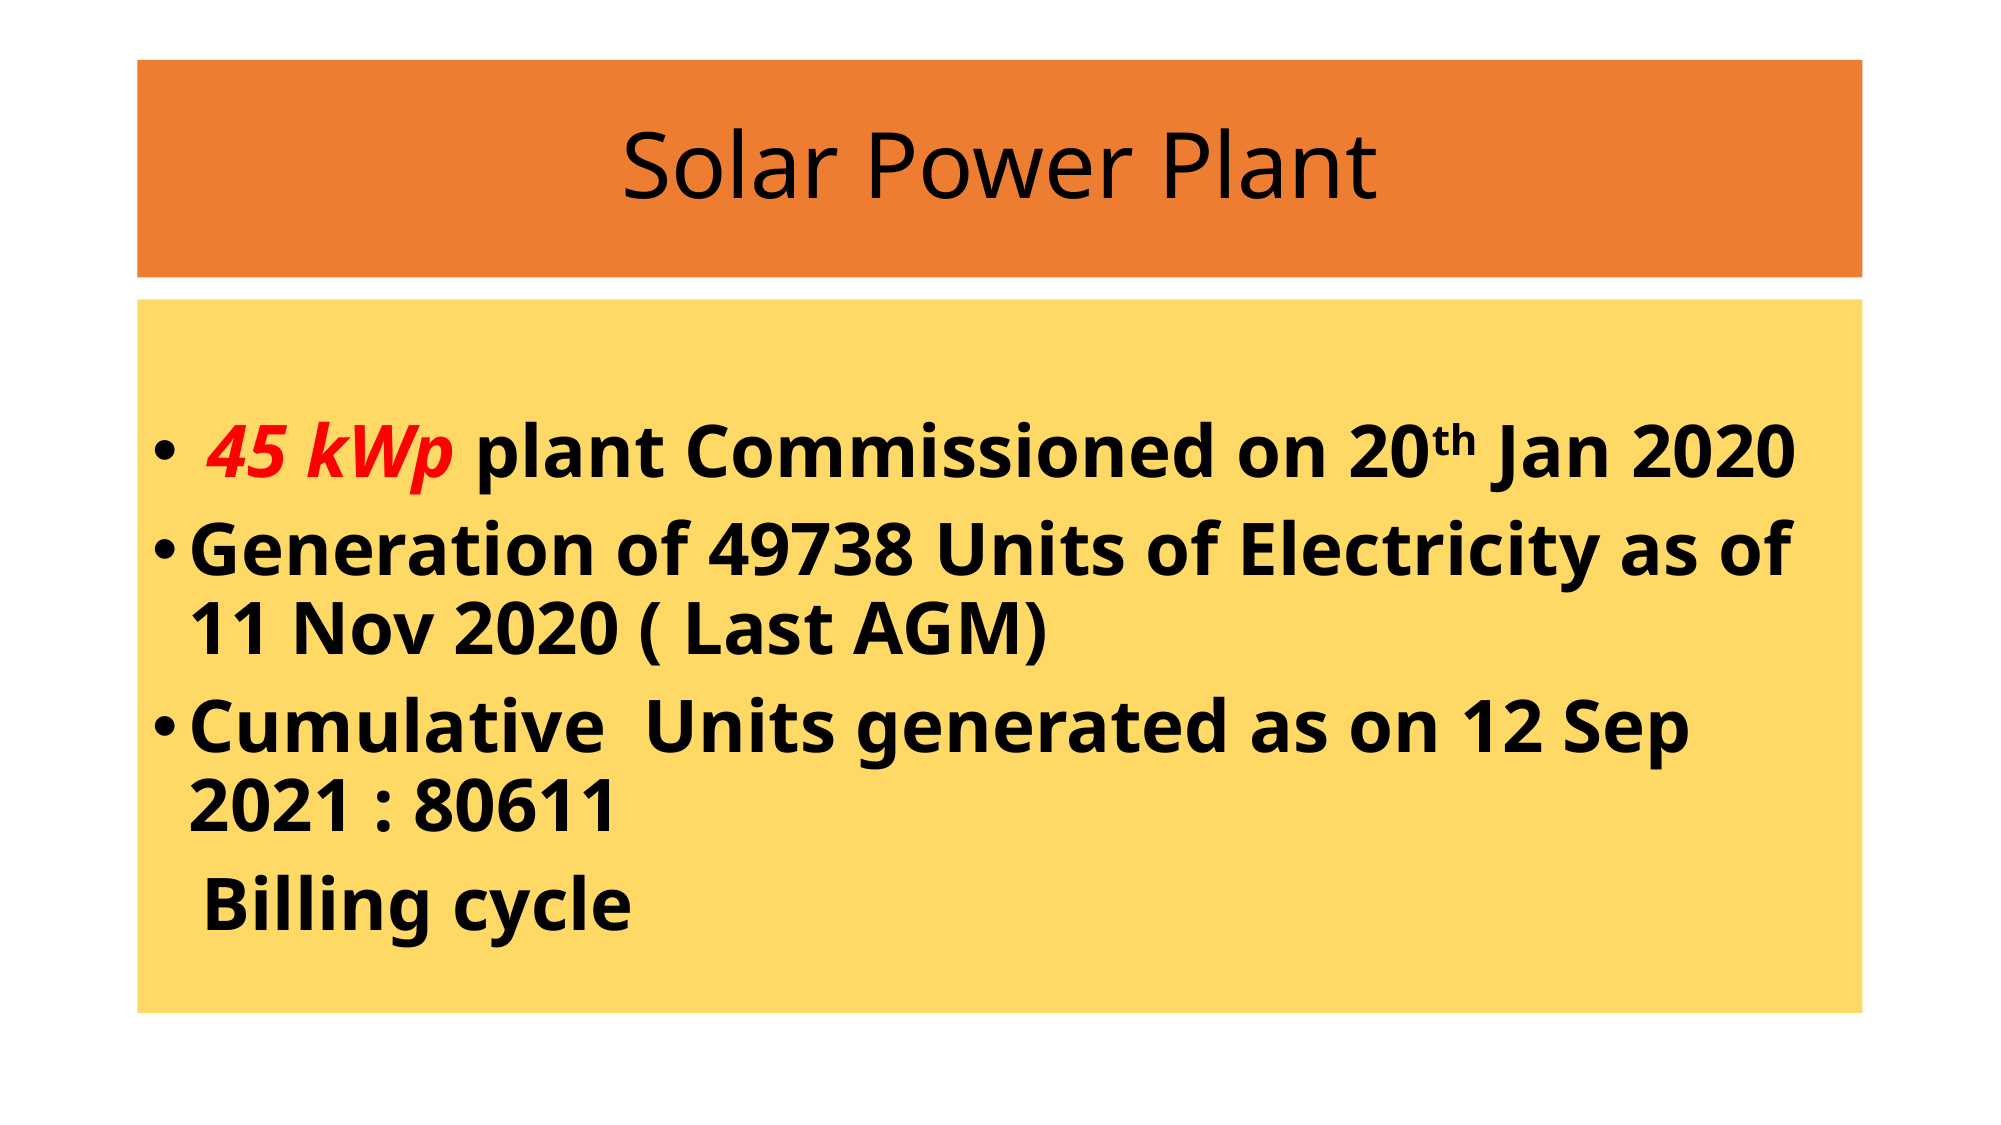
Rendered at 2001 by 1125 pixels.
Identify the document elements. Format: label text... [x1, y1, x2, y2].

title Solar Power Plant [137, 59, 1863, 278]
list 45 kWp plant Commissioned on 20th Jan 2020 Generation of 49738 Units of Electricity as of 11 Nov 2020 ( Last AGM) Cumulative Units generated as on 12 Sep 2021 : 80611 Billing cycle [137, 299, 1863, 1014]
